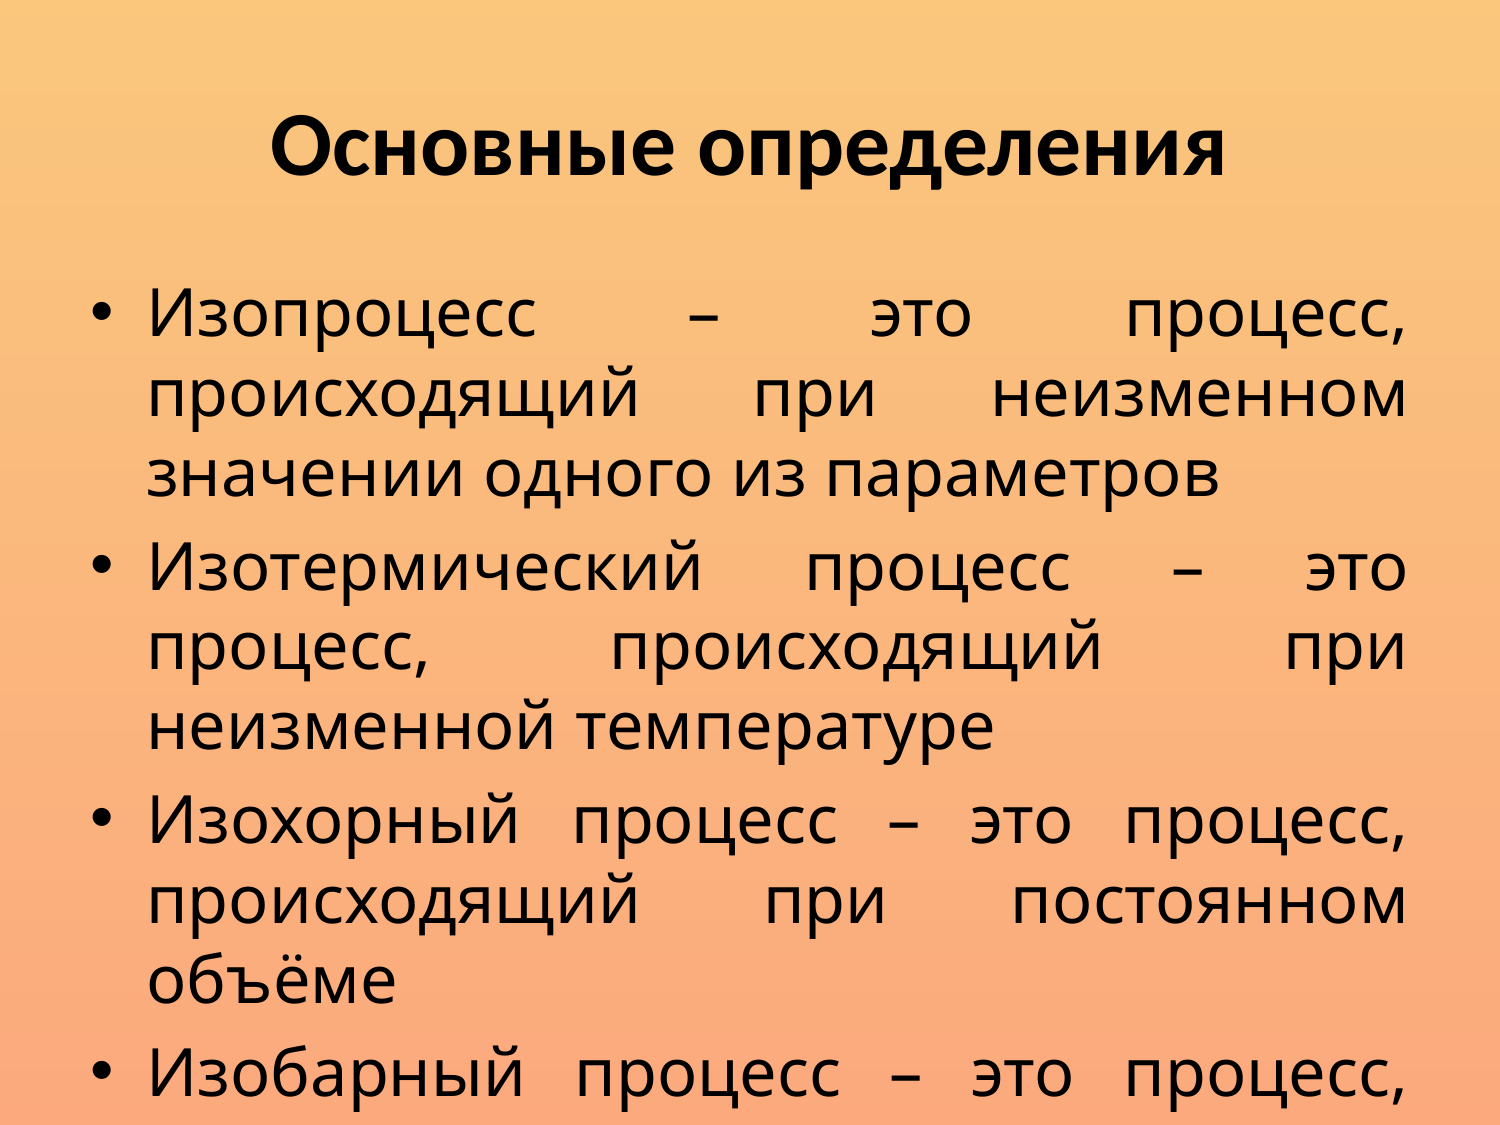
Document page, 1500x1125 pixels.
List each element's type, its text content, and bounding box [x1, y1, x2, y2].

title Основные определения [75, 45, 1425, 233]
list Изопроцесс – это процесс, происходящий при неизменном значении одного из параметров Изотермический процесс – это процесс, происходящий при неизменной температуре Изохорный процесс – это процесс, происходящий при постоянном объёме Изобарный процесс – это процесс, происходящий при неизменном давлении [75, 262, 1425, 1005]
